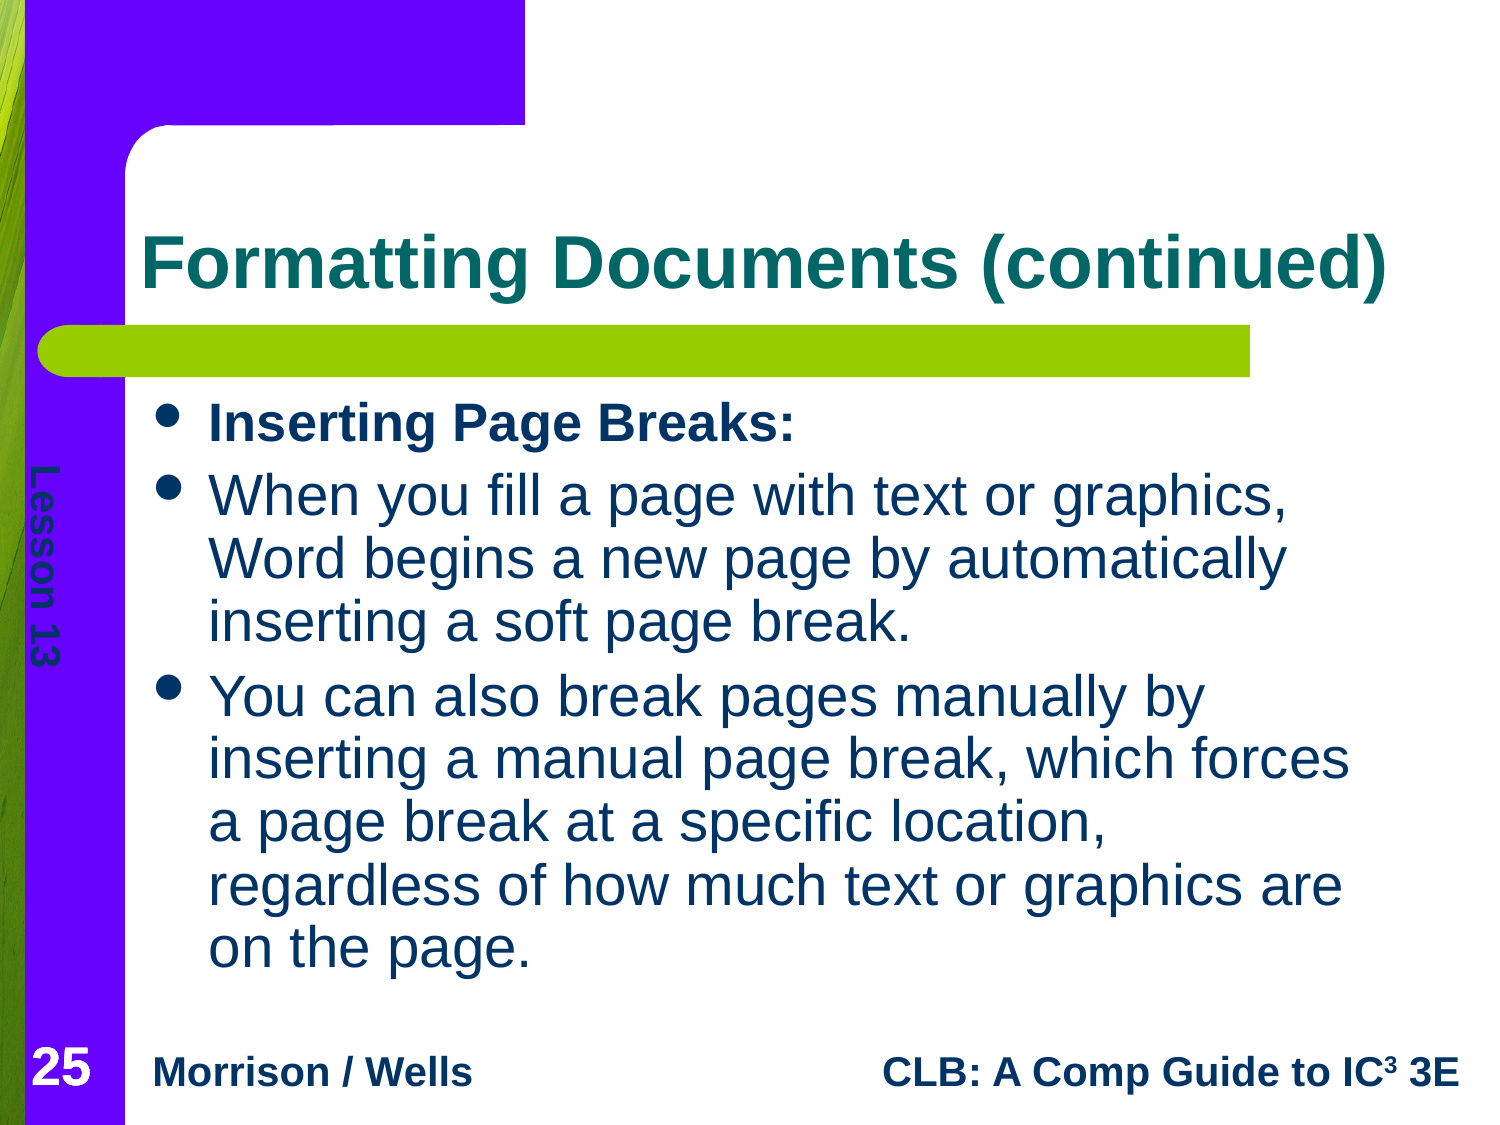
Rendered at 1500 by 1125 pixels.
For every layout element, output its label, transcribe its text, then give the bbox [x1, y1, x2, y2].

title Formatting Documents (continued) [124, 124, 1426, 313]
text_box 25 [13, 1023, 111, 1105]
picture [0, 0, 25, 1125]
list Inserting Page Breaks: When you fill a page with text or graphics, Word begins a new page by automatically inserting a soft page break. You can also break pages manually by inserting a manual page break, which forces a page break at a specific location, regardless of how much text or graphics are on the page. [137, 387, 1413, 1013]
